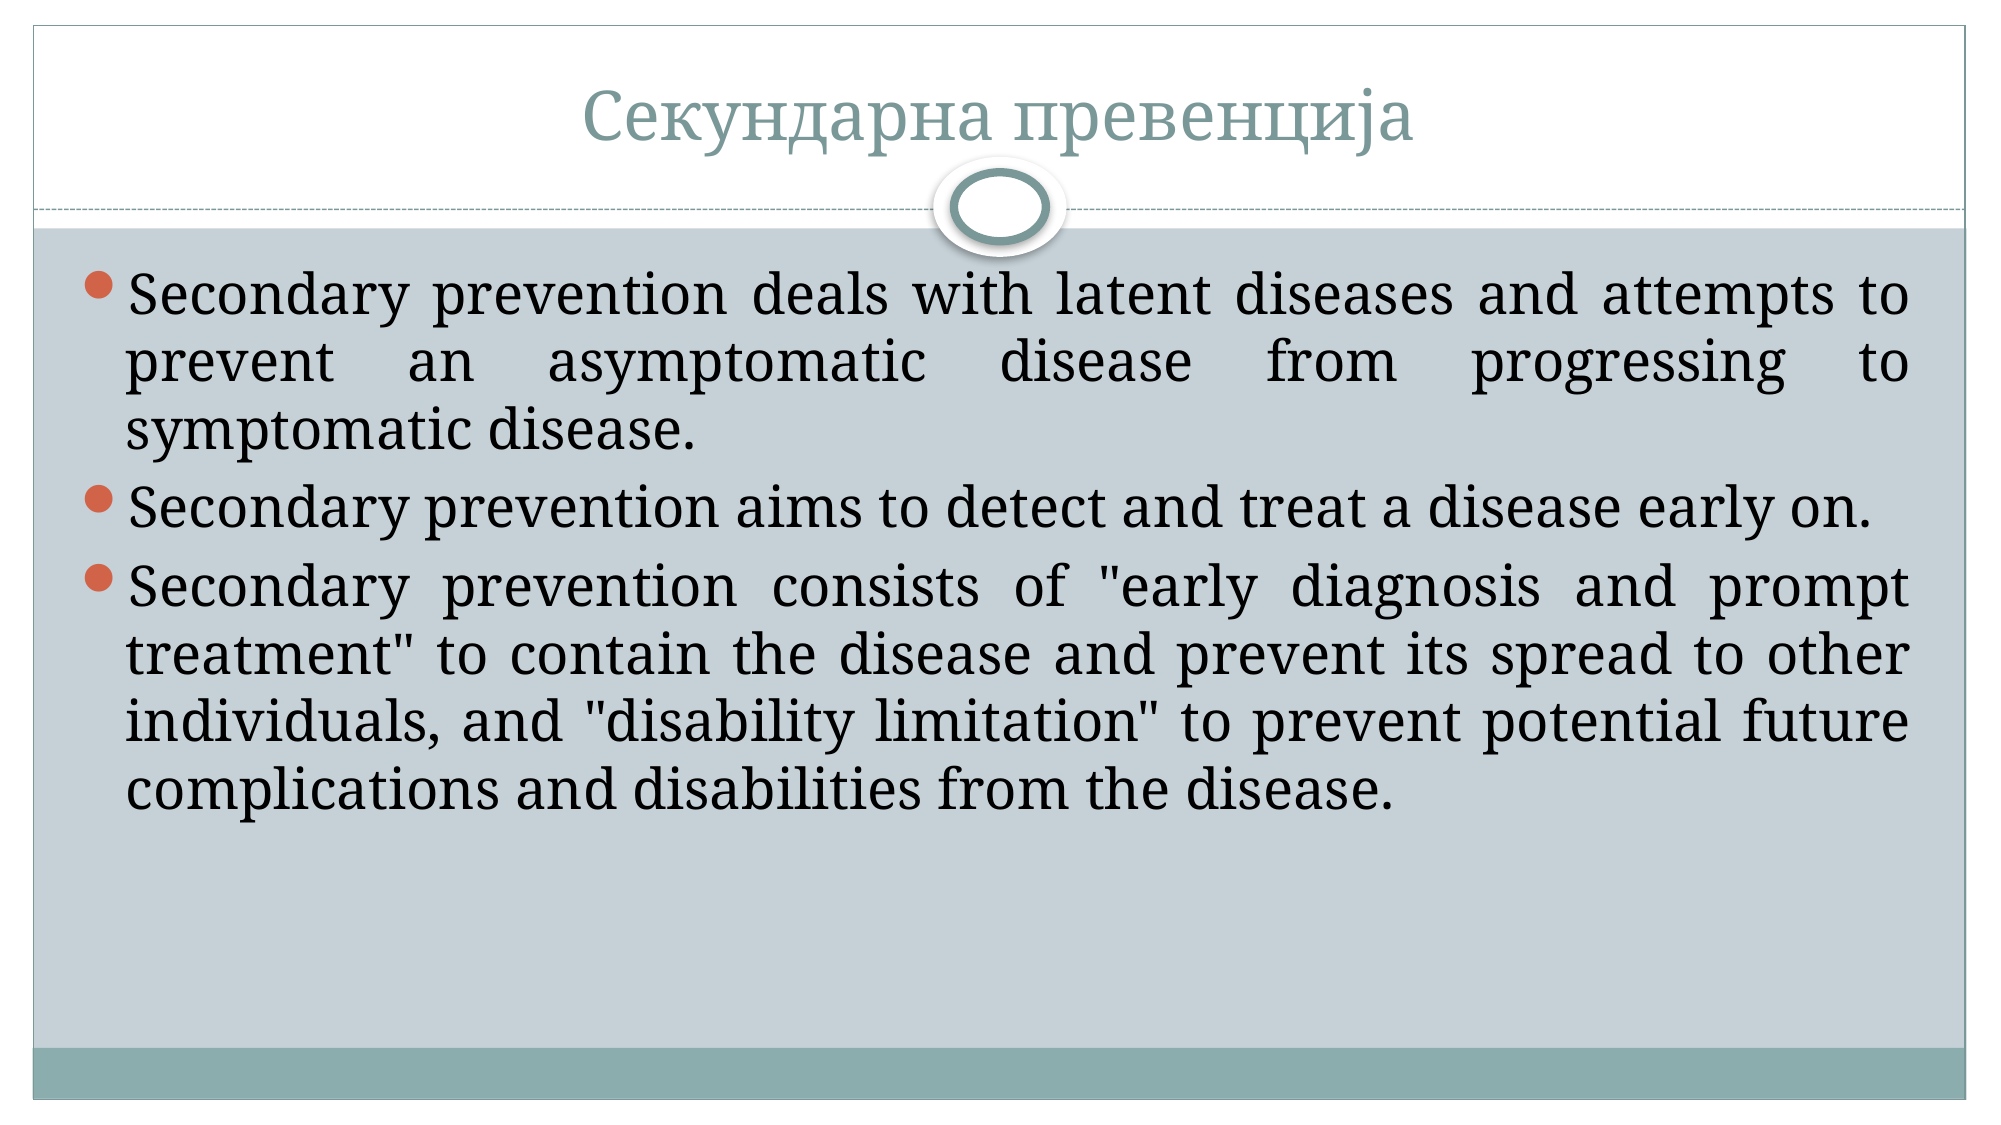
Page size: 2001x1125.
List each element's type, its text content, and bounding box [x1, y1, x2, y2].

list Secondary prevention deals with latent diseases and attempts to prevent an asymptomatic disease from progressing to symptomatic disease. Secondary prevention aims to detect and treat a disease early on. Secondary prevention consists of "early diagnosis and prompt treatment" to contain the disease and prevent its spread to other individuals, and "disability limitation" to prevent potential future complications and disabilities from the disease. [66, 250, 1926, 1001]
title Секундарна превенција [66, 37, 1933, 162]
